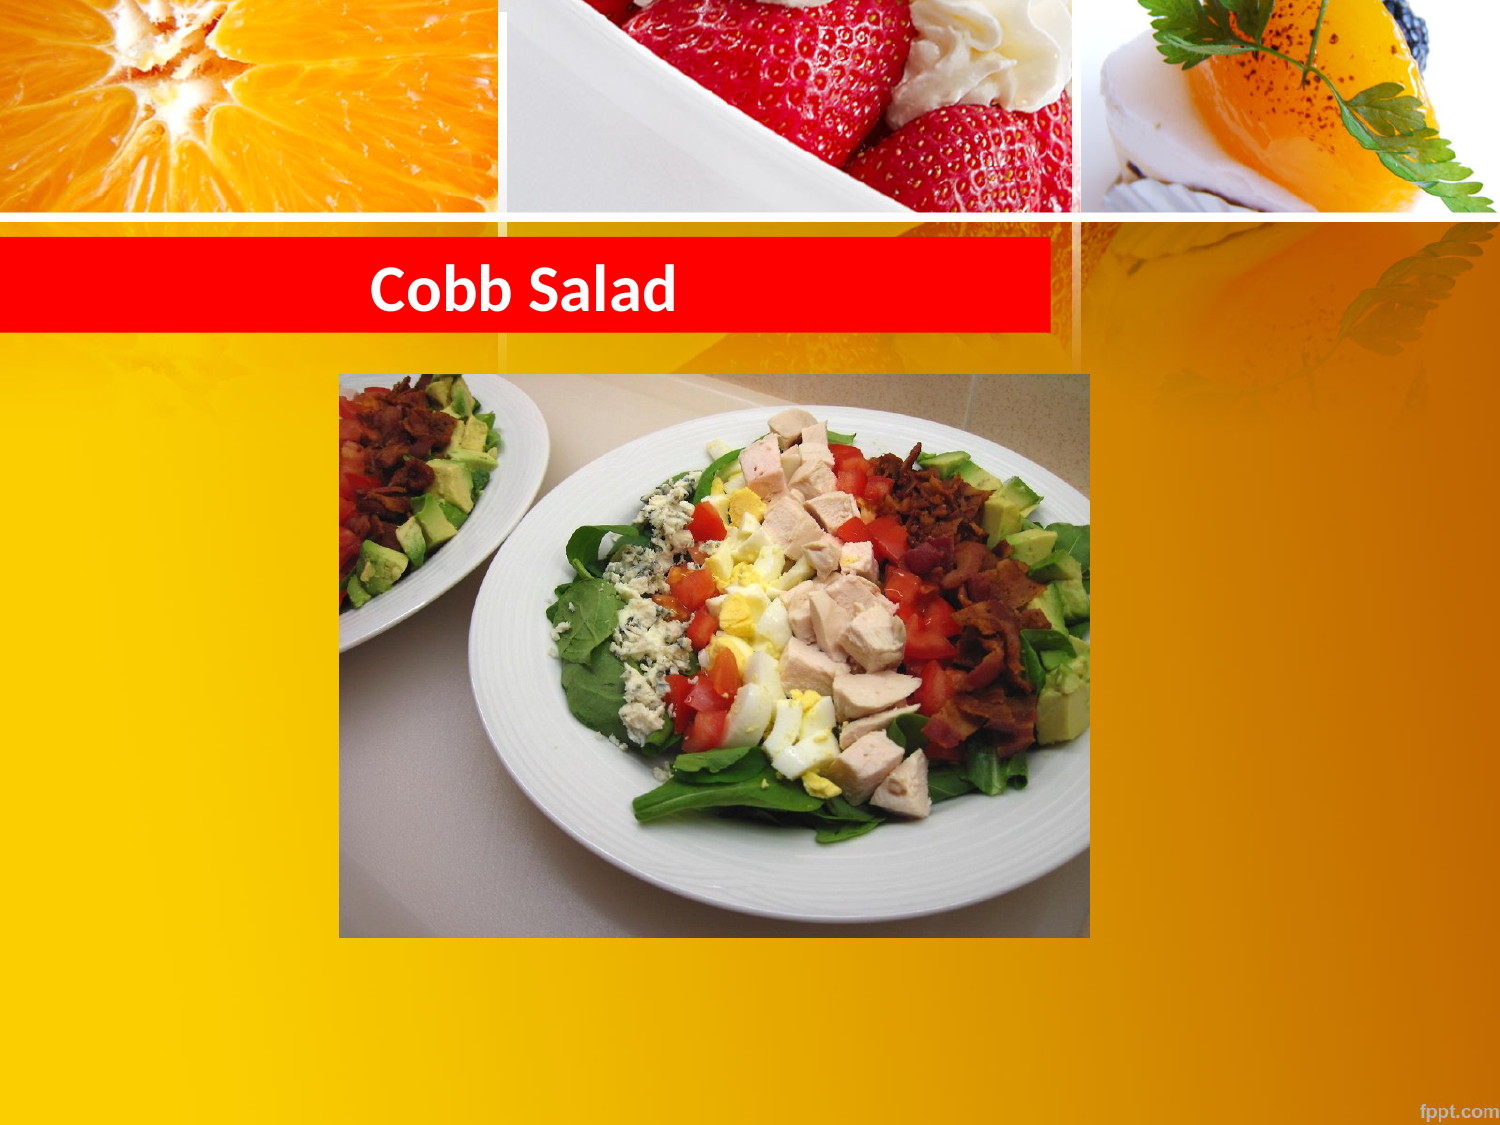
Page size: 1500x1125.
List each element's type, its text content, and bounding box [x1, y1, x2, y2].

title Cobb Salad [0, 236, 1051, 333]
list [75, 337, 1425, 1005]
picture [0, 0, 1500, 1125]
